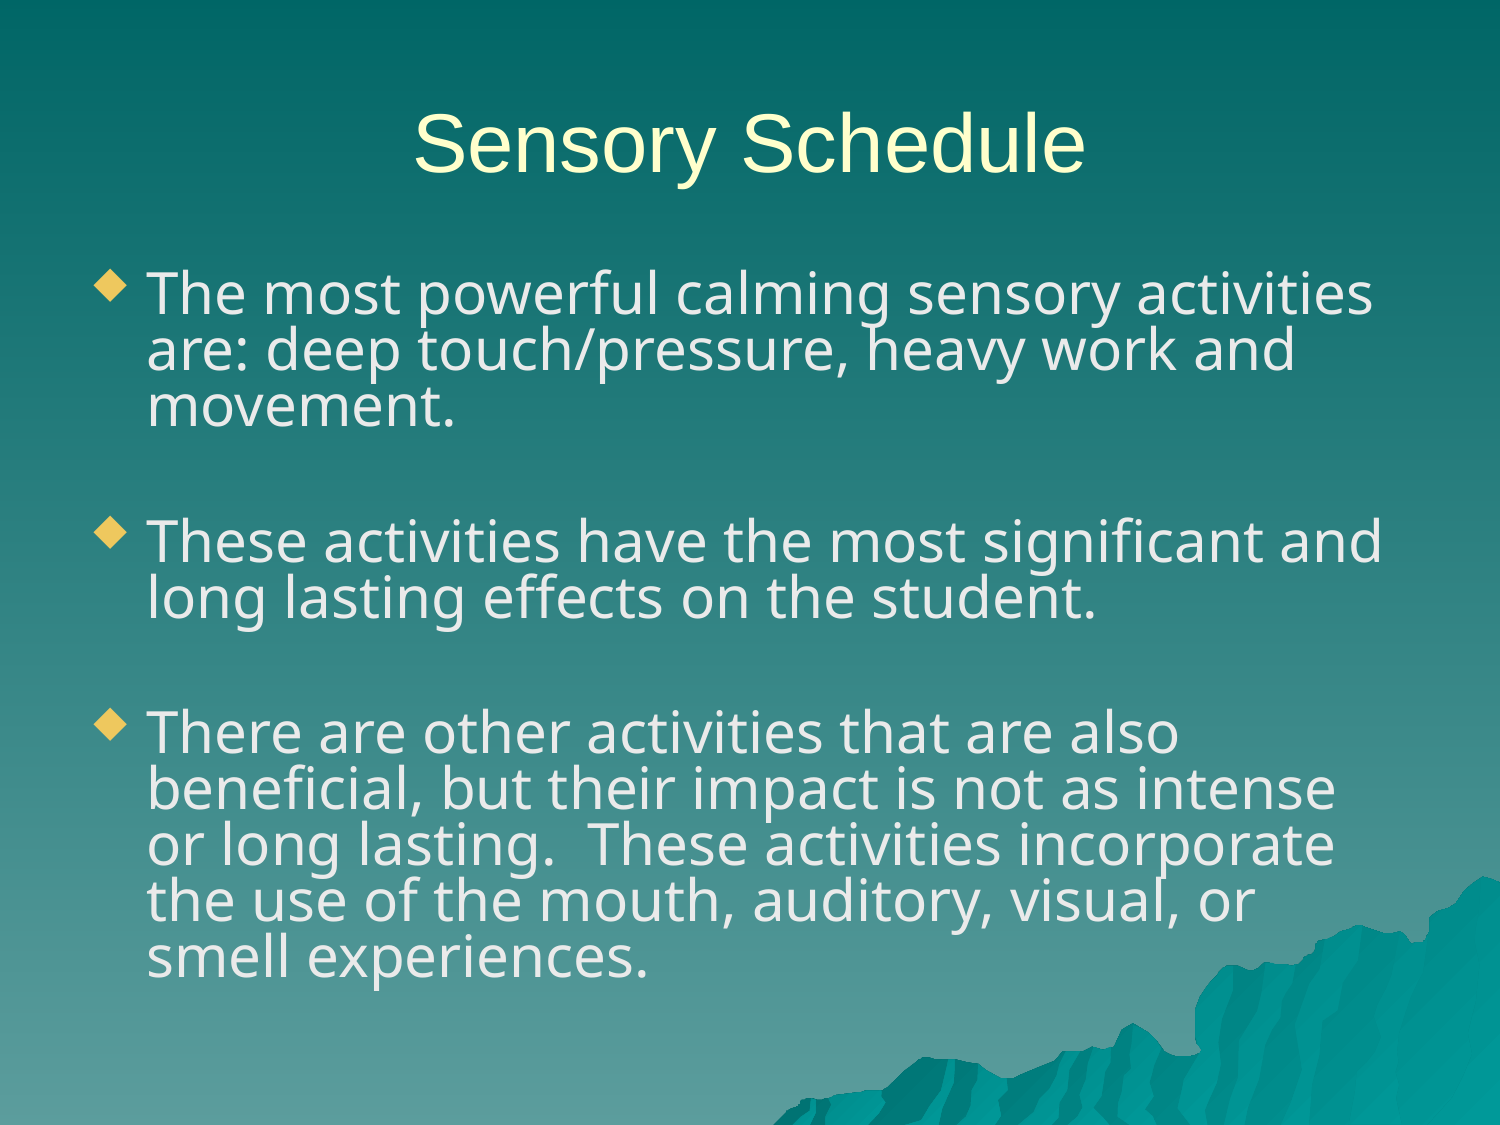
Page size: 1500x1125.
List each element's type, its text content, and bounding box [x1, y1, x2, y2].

title Sensory Schedule [74, 45, 1426, 233]
list The most powerful calming sensory activities are: deep touch/pressure, heavy work and movement. These activities have the most significant and long lasting effects on the student. There are other activities that are also beneficial, but their impact is not as intense or long lasting. These activities incorporate the use of the mouth, auditory, visual, or smell experiences. [74, 262, 1426, 1006]
